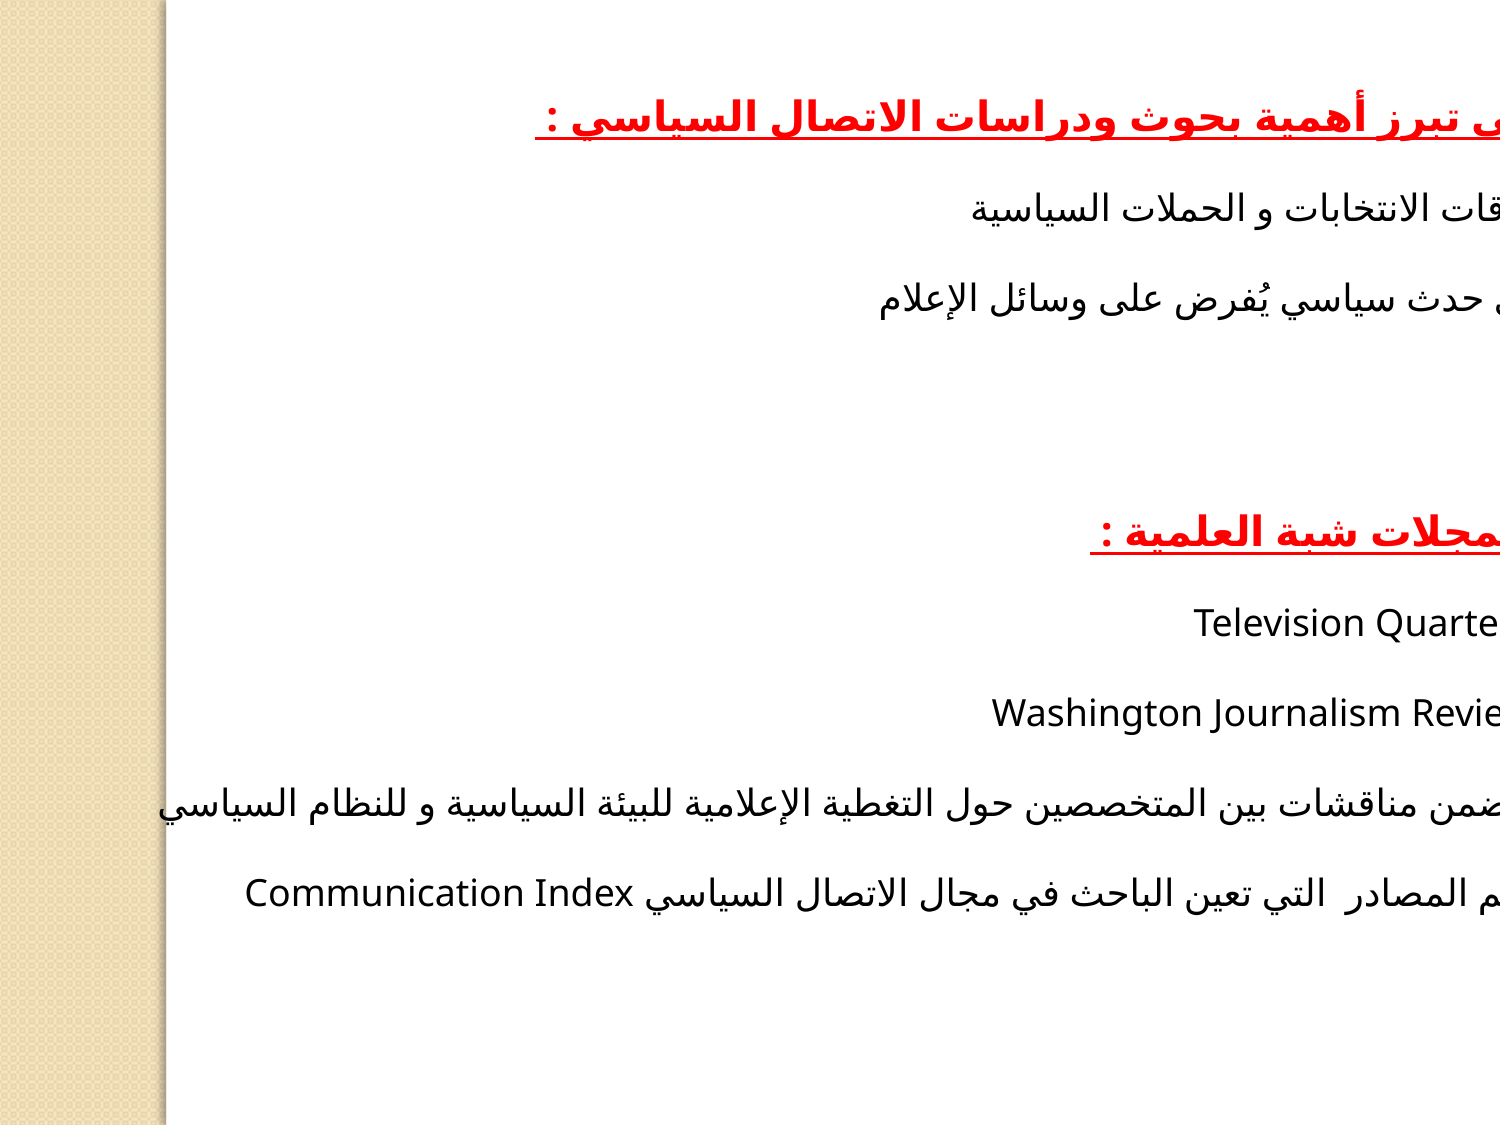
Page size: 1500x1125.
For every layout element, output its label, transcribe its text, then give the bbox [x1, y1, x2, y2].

text_box متى تبرز أهمية بحوث ودراسات الاتصال السياسي : أوقات الانتخابات و الحملات السياسية أي حدث سياسي يُفرض على وسائل الإعلام المجلات شبة العلمية : Television Quarterly Washington Journalism Review تتضمن مناقشات بين المتخصصين حول التغطية الإعلامية للبيئة السياسية و للنظام السياسي اهم المصادر التي تعين الباحث في مجال الاتصال السياسي Communication Index [132, 82, 1500, 922]
